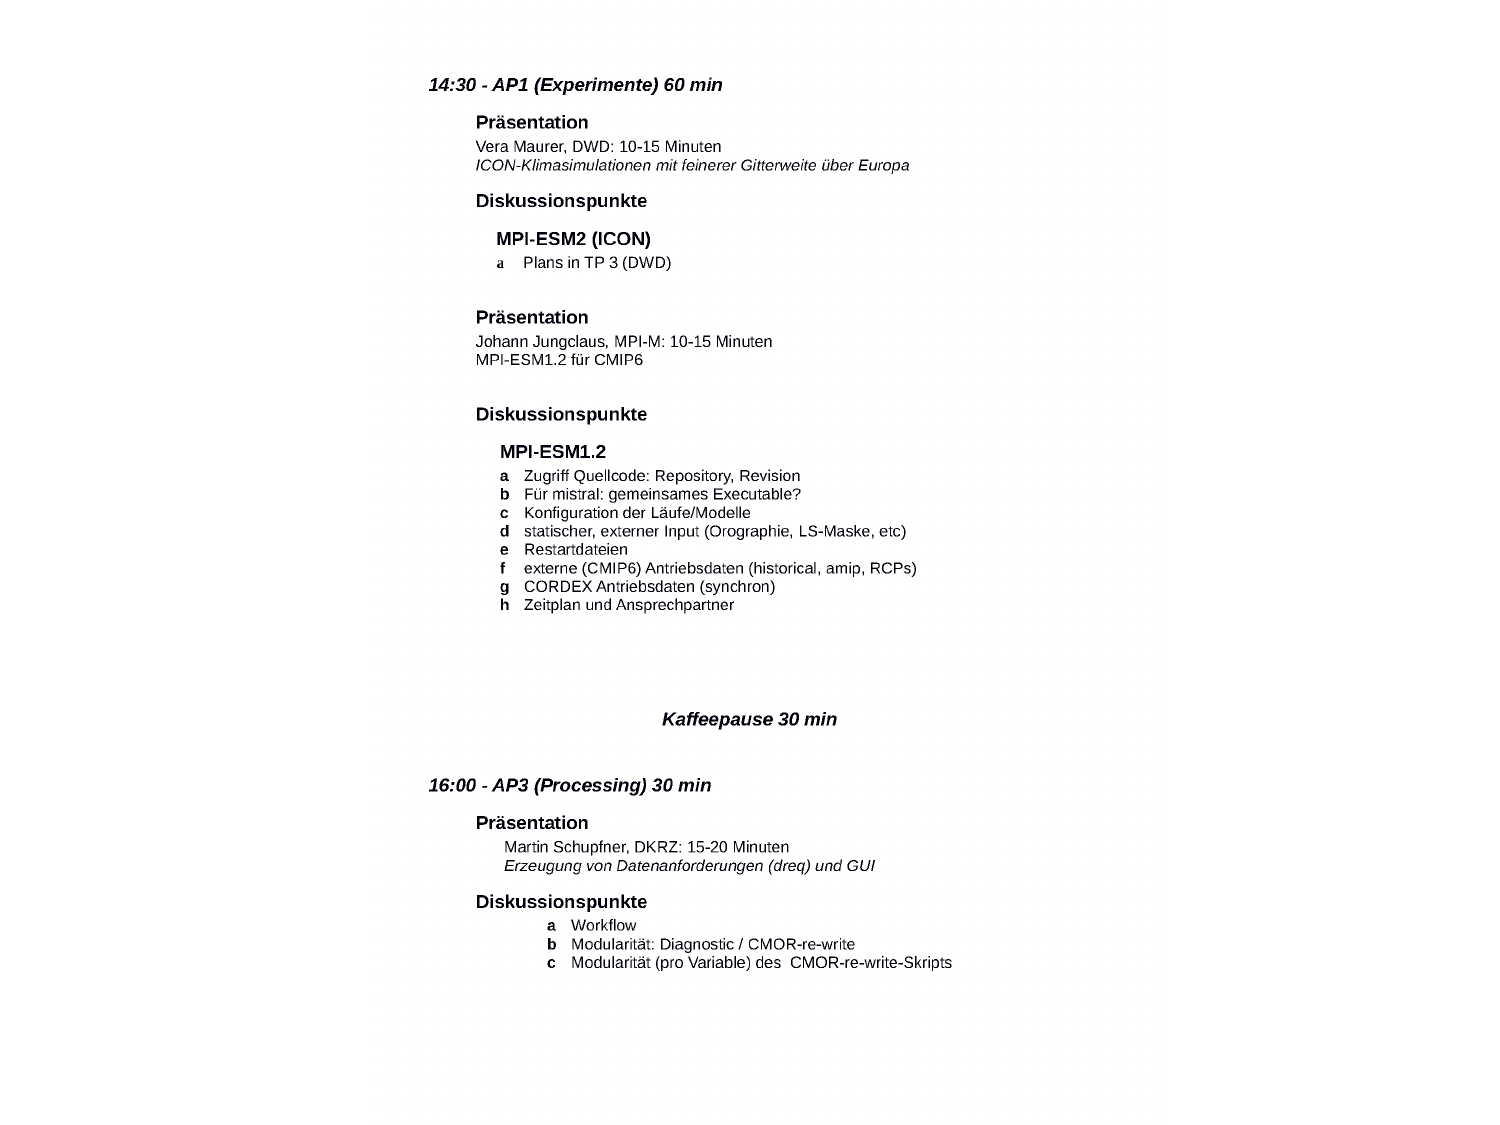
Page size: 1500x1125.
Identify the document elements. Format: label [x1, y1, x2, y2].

picture [371, 0, 1168, 1124]
